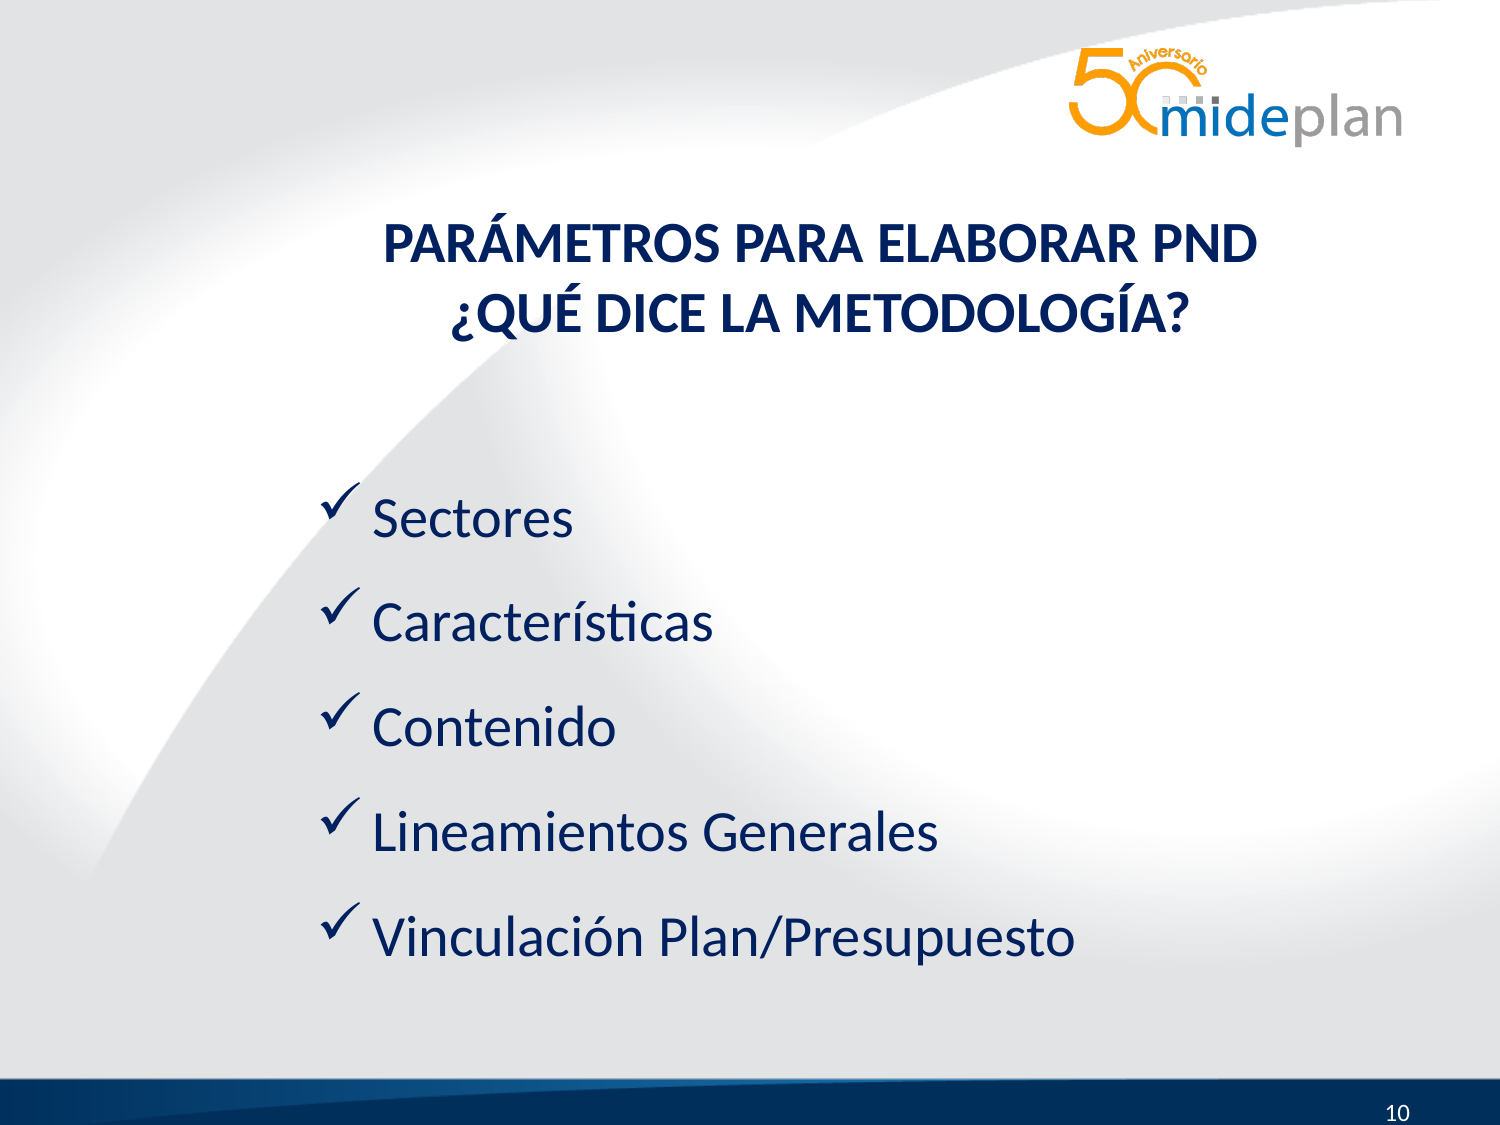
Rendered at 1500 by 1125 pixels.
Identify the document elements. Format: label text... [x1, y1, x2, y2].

picture [0, 1070, 1500, 1125]
list PARÁMETROS PARA ELABORAR PND ¿QUÉ DICE LA METODOLOGÍA? Sectores Características Contenido Lineamientos Generales Vinculación Plan/Presupuesto [300, 196, 1341, 1000]
slide_number 10 [1074, 1081, 1425, 1125]
picture [1045, 30, 1425, 150]
